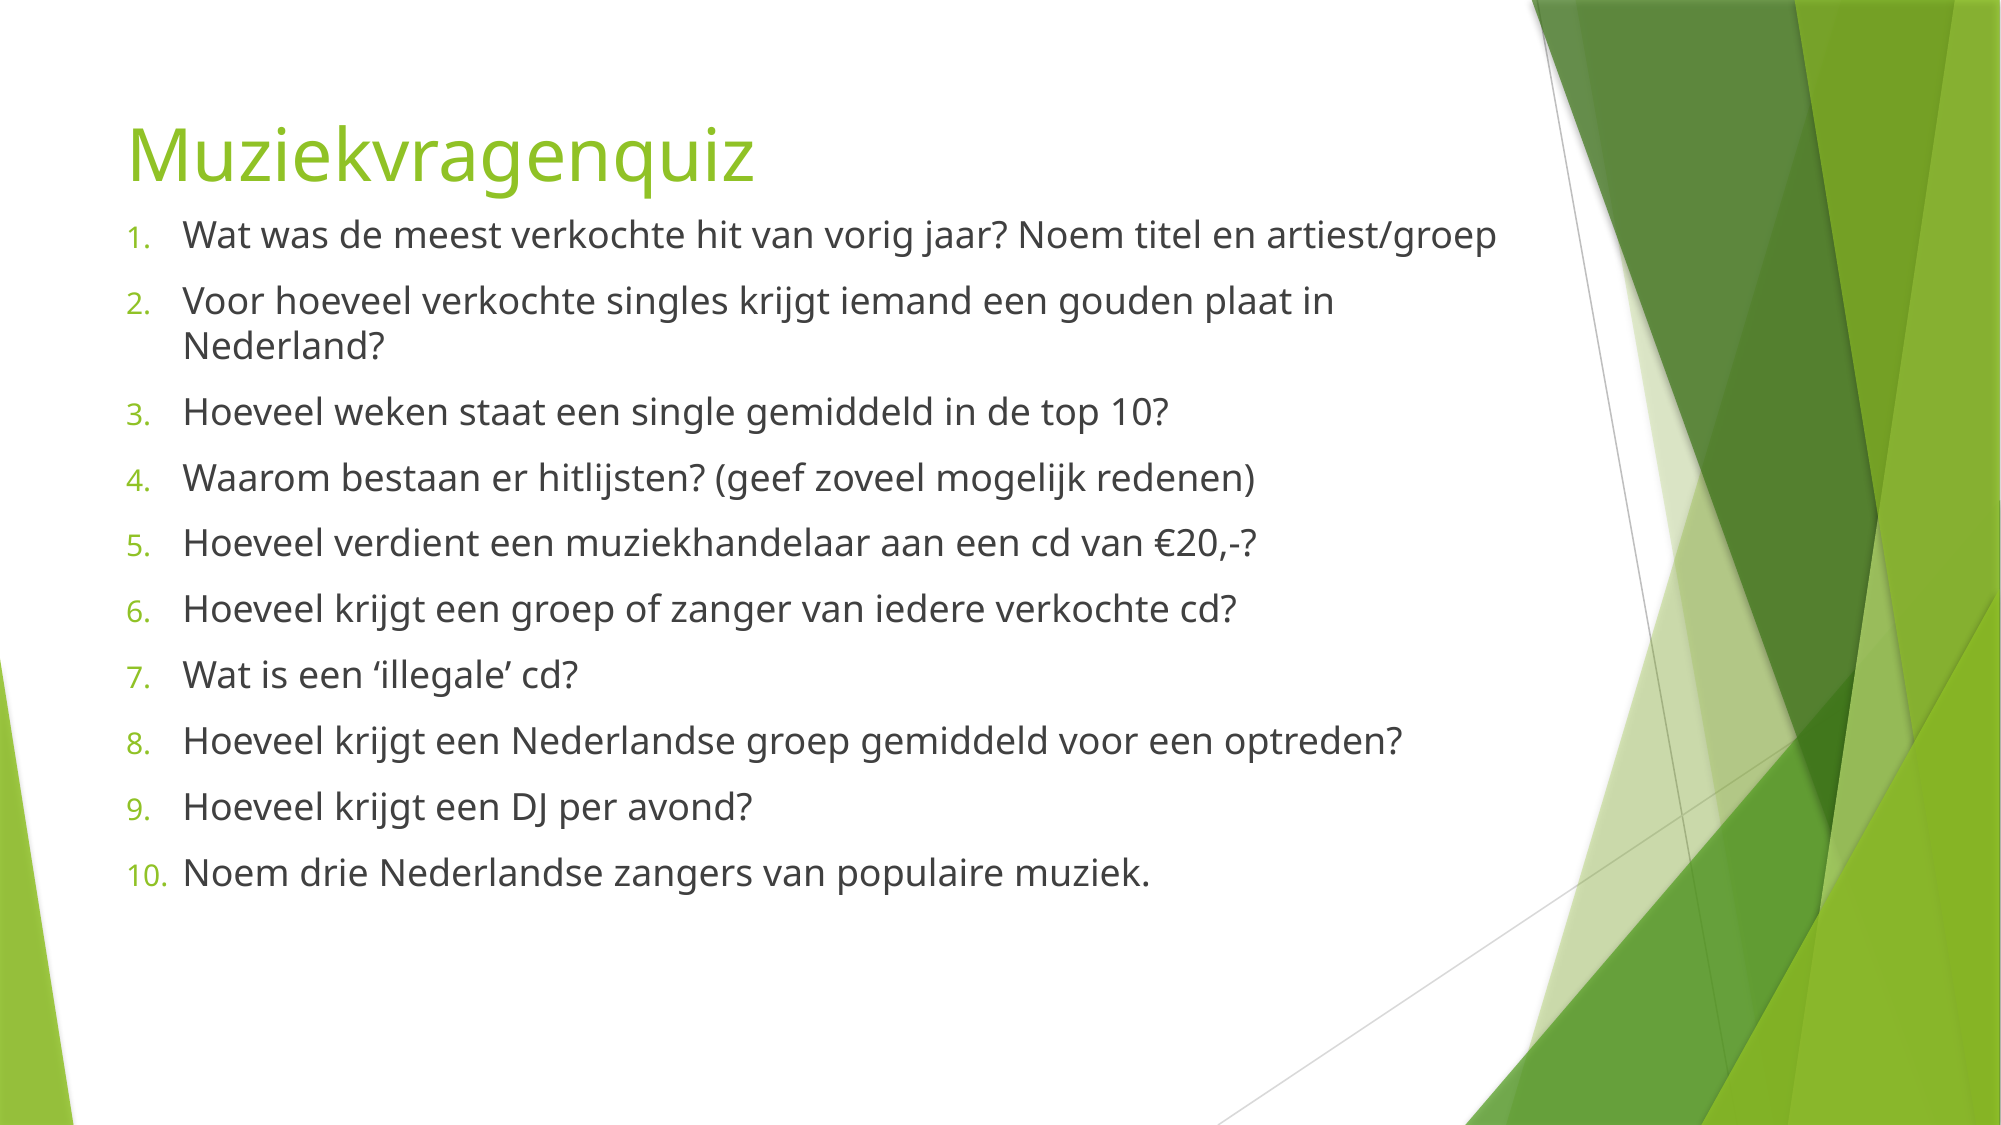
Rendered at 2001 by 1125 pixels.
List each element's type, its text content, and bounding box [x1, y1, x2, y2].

title Muziekvragenquiz [111, 99, 1522, 203]
list Wat was de meest verkochte hit van vorig jaar? Noem titel en artiest/groep Voor hoeveel verkochte singles krijgt iemand een gouden plaat in Nederland? Hoeveel weken staat een single gemiddeld in de top 10? Waarom bestaan er hitlijsten? (geef zoveel mogelijk redenen) Hoeveel verdient een muziekhandelaar aan een cd van €20,-? Hoeveel krijgt een groep of zanger van iedere verkochte cd? Wat is een ‘illegale’ cd? Hoeveel krijgt een Nederlandse groep gemiddeld voor een optreden? Hoeveel krijgt een DJ per avond? Noem drie Nederlandse zangers van populaire muziek. [111, 203, 1522, 991]
